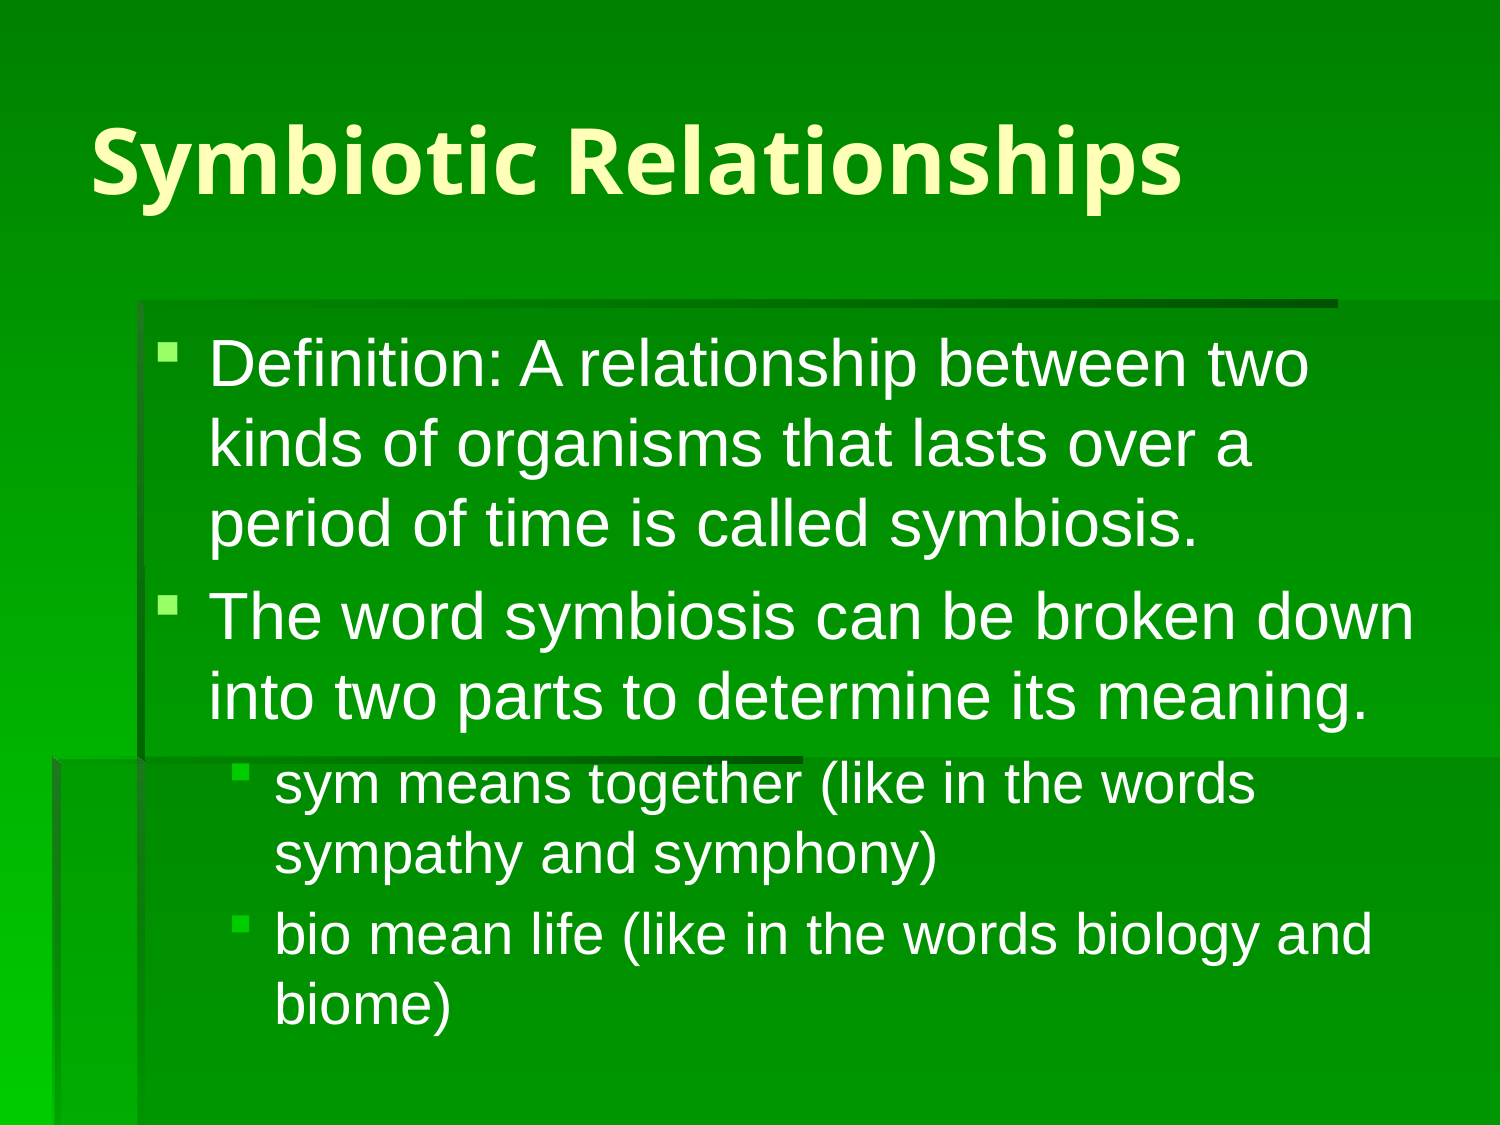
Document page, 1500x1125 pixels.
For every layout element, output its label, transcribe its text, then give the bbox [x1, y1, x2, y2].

list Definition: A relationship between two kinds of organisms that lasts over a period of time is called symbiosis. The word symbiosis can be broken down into two parts to determine its meaning. sym means together (like in the words sympathy and symphony) bio mean life (like in the words biology and biome) [137, 312, 1452, 1001]
title Symbiotic Relationships [74, 39, 1451, 276]
